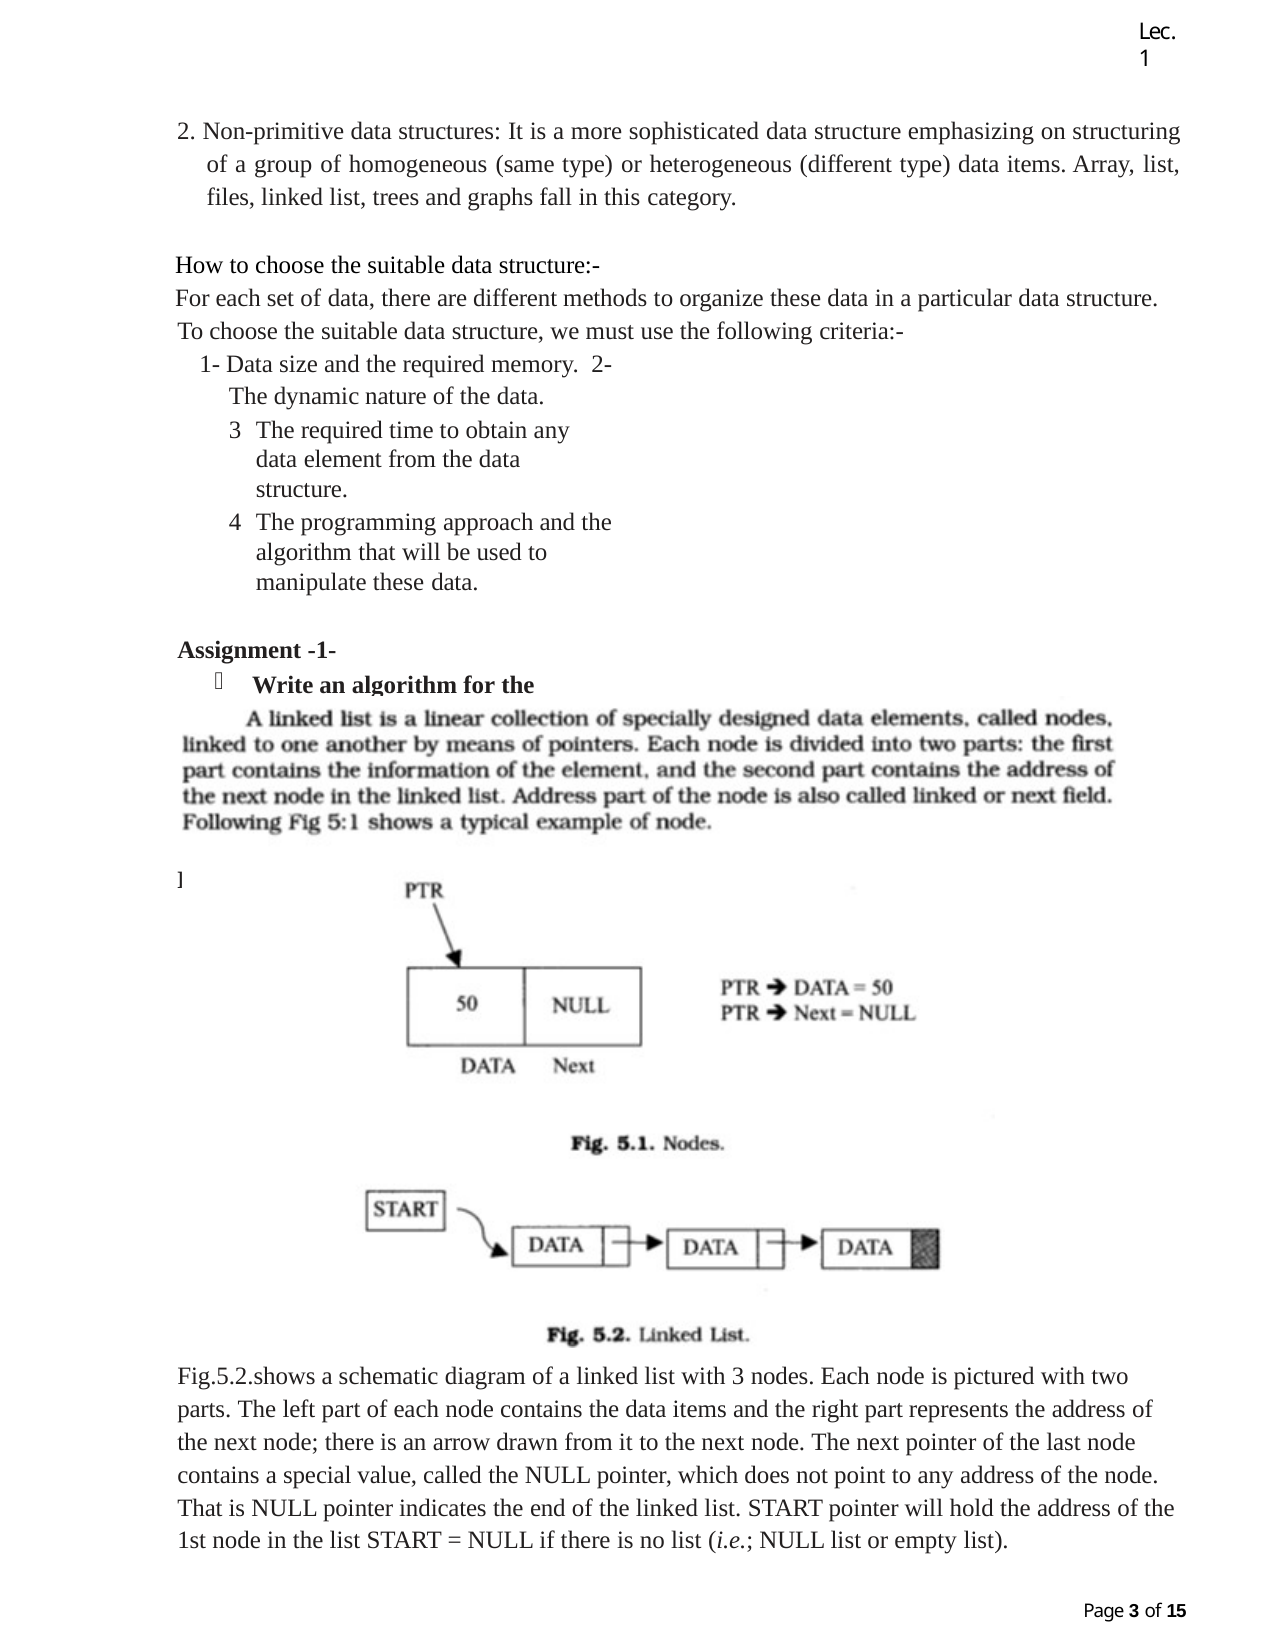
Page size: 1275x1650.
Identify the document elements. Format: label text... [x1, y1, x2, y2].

text_box Lec.1 2. Non-primitive data structures: It is a more sophisticated data structure emphasizing on structuring of a group of homogeneous (same type) or heterogeneous (different type) data items. Array, list, files, linked list, trees and graphs fall in this category. How to choose the suitable data structure:- For each set of data, there are different methods to organize these data in a particular data structure. To choose the suitable data structure, we must use the following criteria:- 1- Data size and the required memory. 2- The dynamic nature of the data. The required time to obtain any data element from the data structure. The programming approach and the algorithm that will be used to manipulate these data. Assignment -1- Write an algorithm for the following a- count even& odd numbers in given range LINKED LIST DATA STRUCTURE [175, 14, 1189, 894]
text_box Fig.5.2.shows a schematic diagram of a linked list with 3 nodes. Each node is pictured with two parts. The left part of each node contains the data items and the right part represents the address of the next node; there is an arrow drawn from it to the next node. The next pointer of the last node contains a special value, called the NULL pointer, which does not point to any address of the node. That is NULL pointer indicates the end of the linked list. START pointer will hold the address of the 1st node in the list START = NULL if there is no list (i.e.; NULL list or empty list). [175, 1354, 1189, 1554]
text_box [181, 696, 1117, 1349]
slide_number Page 10 of 15 [1081, 1601, 1189, 1650]
